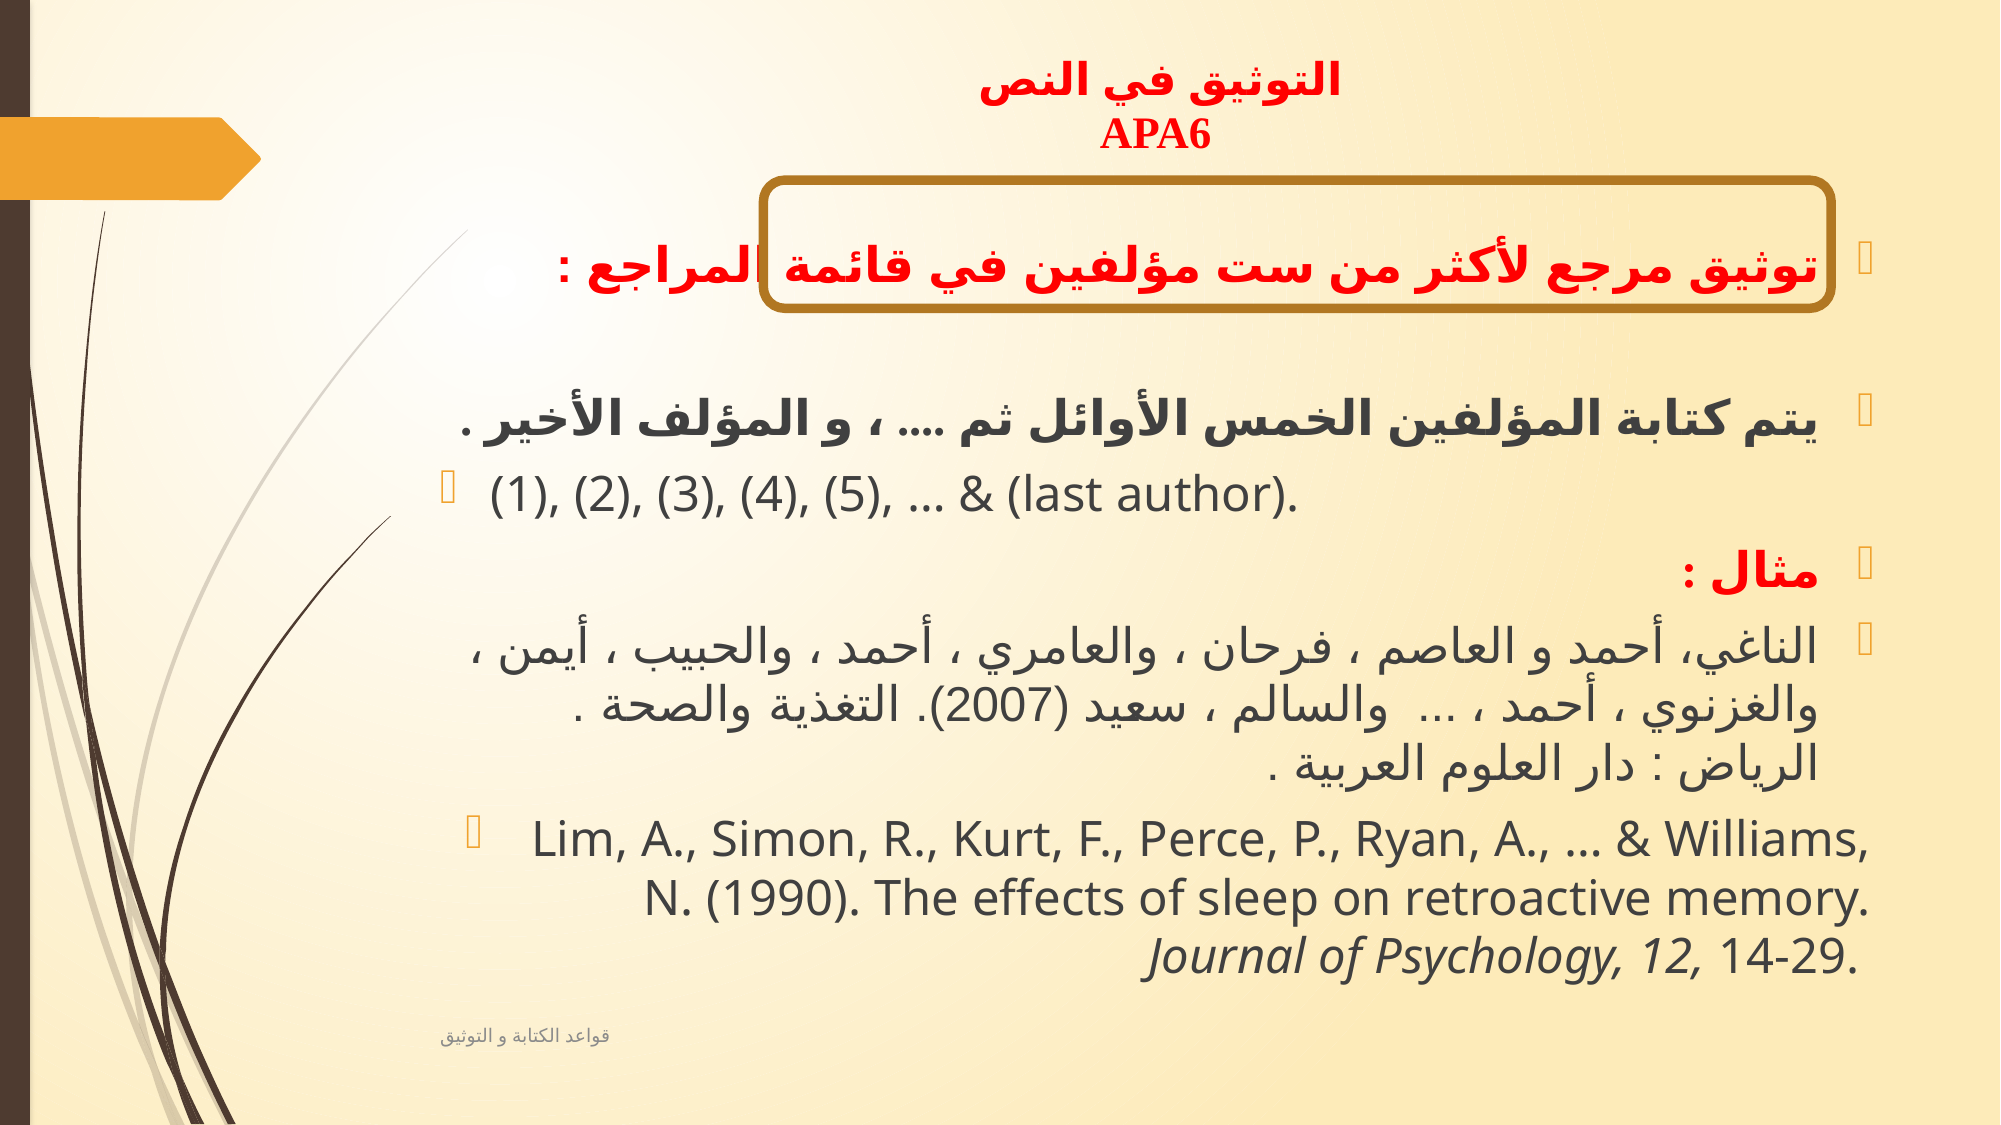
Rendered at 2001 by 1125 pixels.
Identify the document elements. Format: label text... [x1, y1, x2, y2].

footer قواعد الكتابة و التوثيق [424, 1006, 1675, 1067]
list توثيق مرجع لأكثر من ست مؤلفين في قائمة المراجع : يتم كتابة المؤلفين الخمس الأوائل ثم .... ، و المؤلف الأخير . (1), (2), (3), (4), (5), … & (last author). مثال : الناغي، أحمد و العاصم ، فرحان ، والعامري ، أحمد ، والحبيب ، أيمن ، والغزنوي ، أحمد ، ... والسالم ، سعيد (2007). التغذية والصحة . الرياض : دار العلوم العربية . Lim, A., Simon, R., Kurt, F., Perce, P., Ryan, A., … & Williams, N. (1990). The effects of sleep on retroactive memory. Journal of Psychology, 12, 14-29. [424, 226, 1888, 1007]
text_box [762, 178, 1833, 310]
title التوثيق في النص APA6 [424, 42, 1887, 167]
